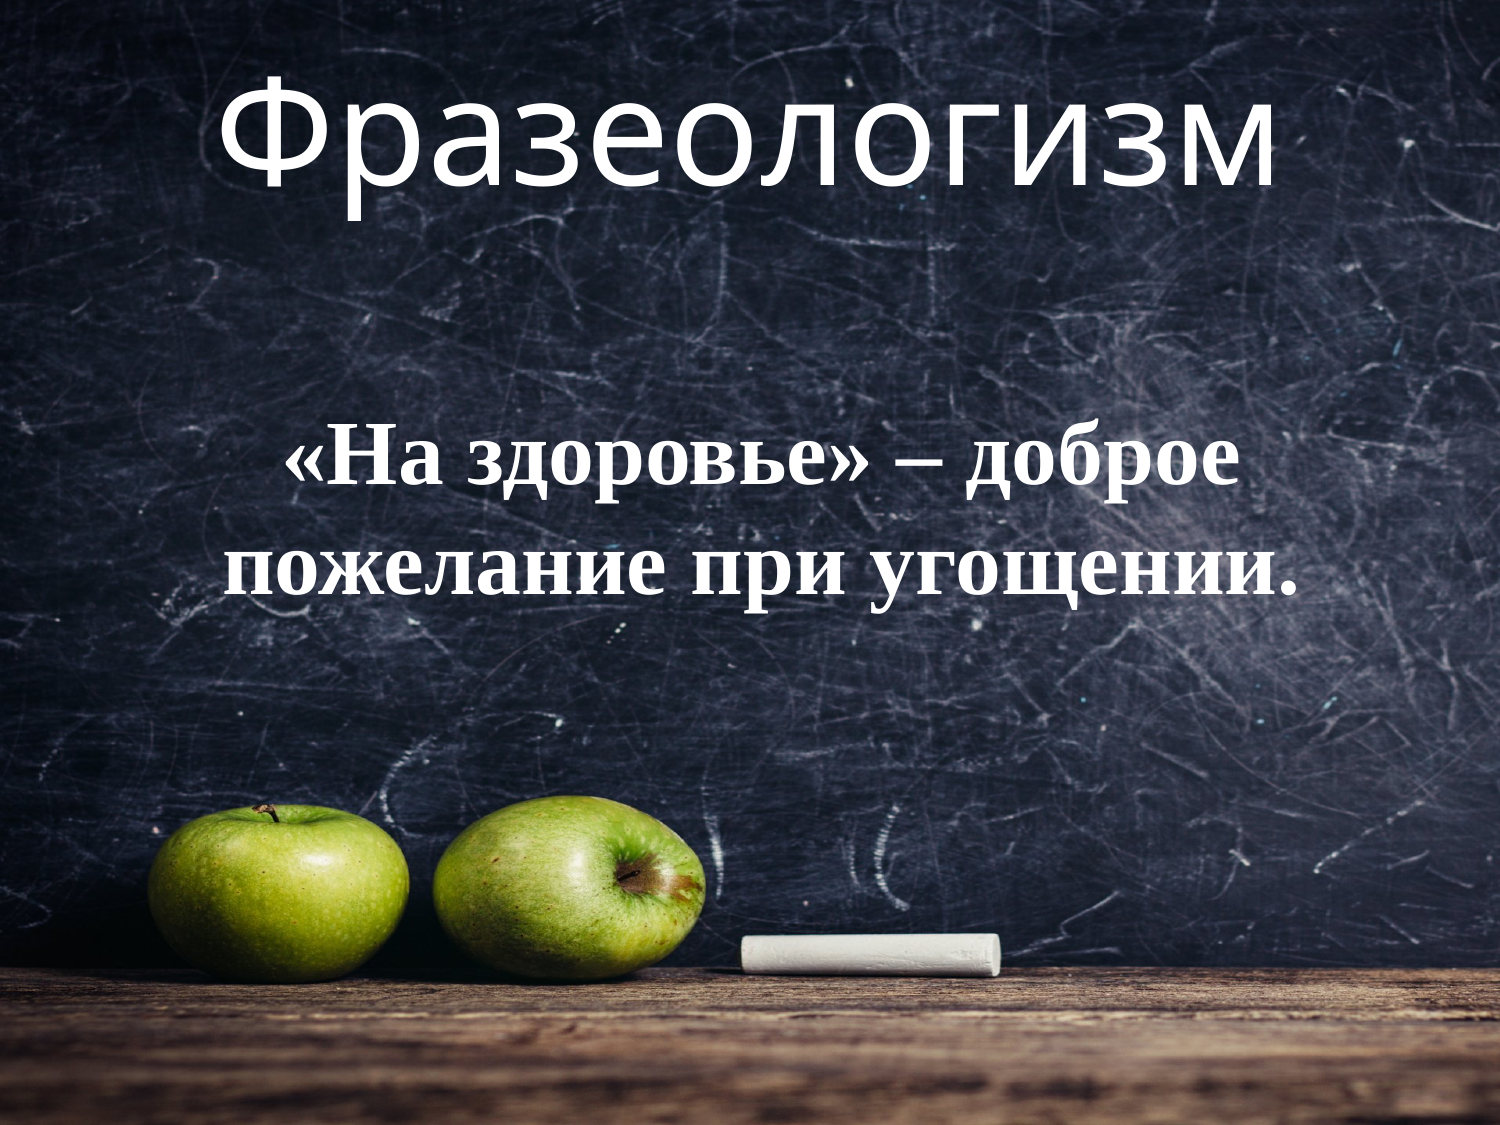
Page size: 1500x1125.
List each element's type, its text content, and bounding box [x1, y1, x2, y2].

text_box «На здоровье» – доброе пожелание при угощении. [88, 385, 1436, 620]
text_box Фразеологизм [112, 5, 1388, 247]
picture [0, 0, 1500, 1125]
